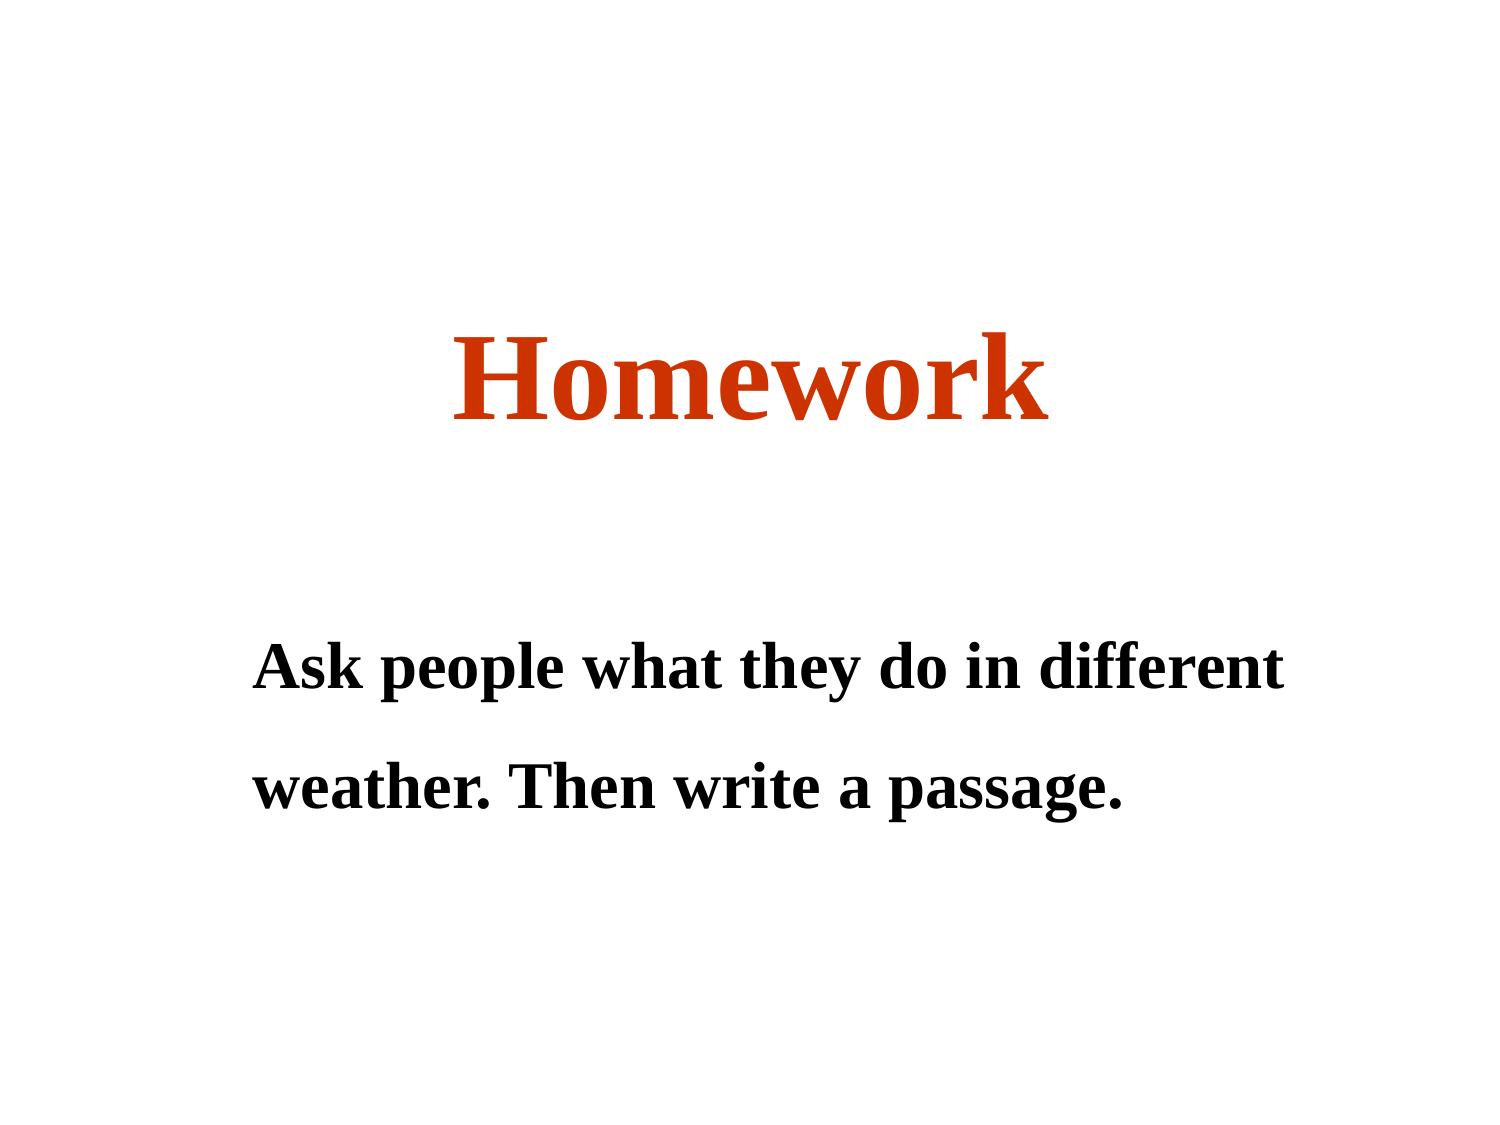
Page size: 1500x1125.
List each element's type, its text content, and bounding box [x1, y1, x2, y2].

text_box Homework [437, 287, 1213, 453]
text_box Ask people what they do in different weather. Then write a passage. [237, 574, 1313, 830]
